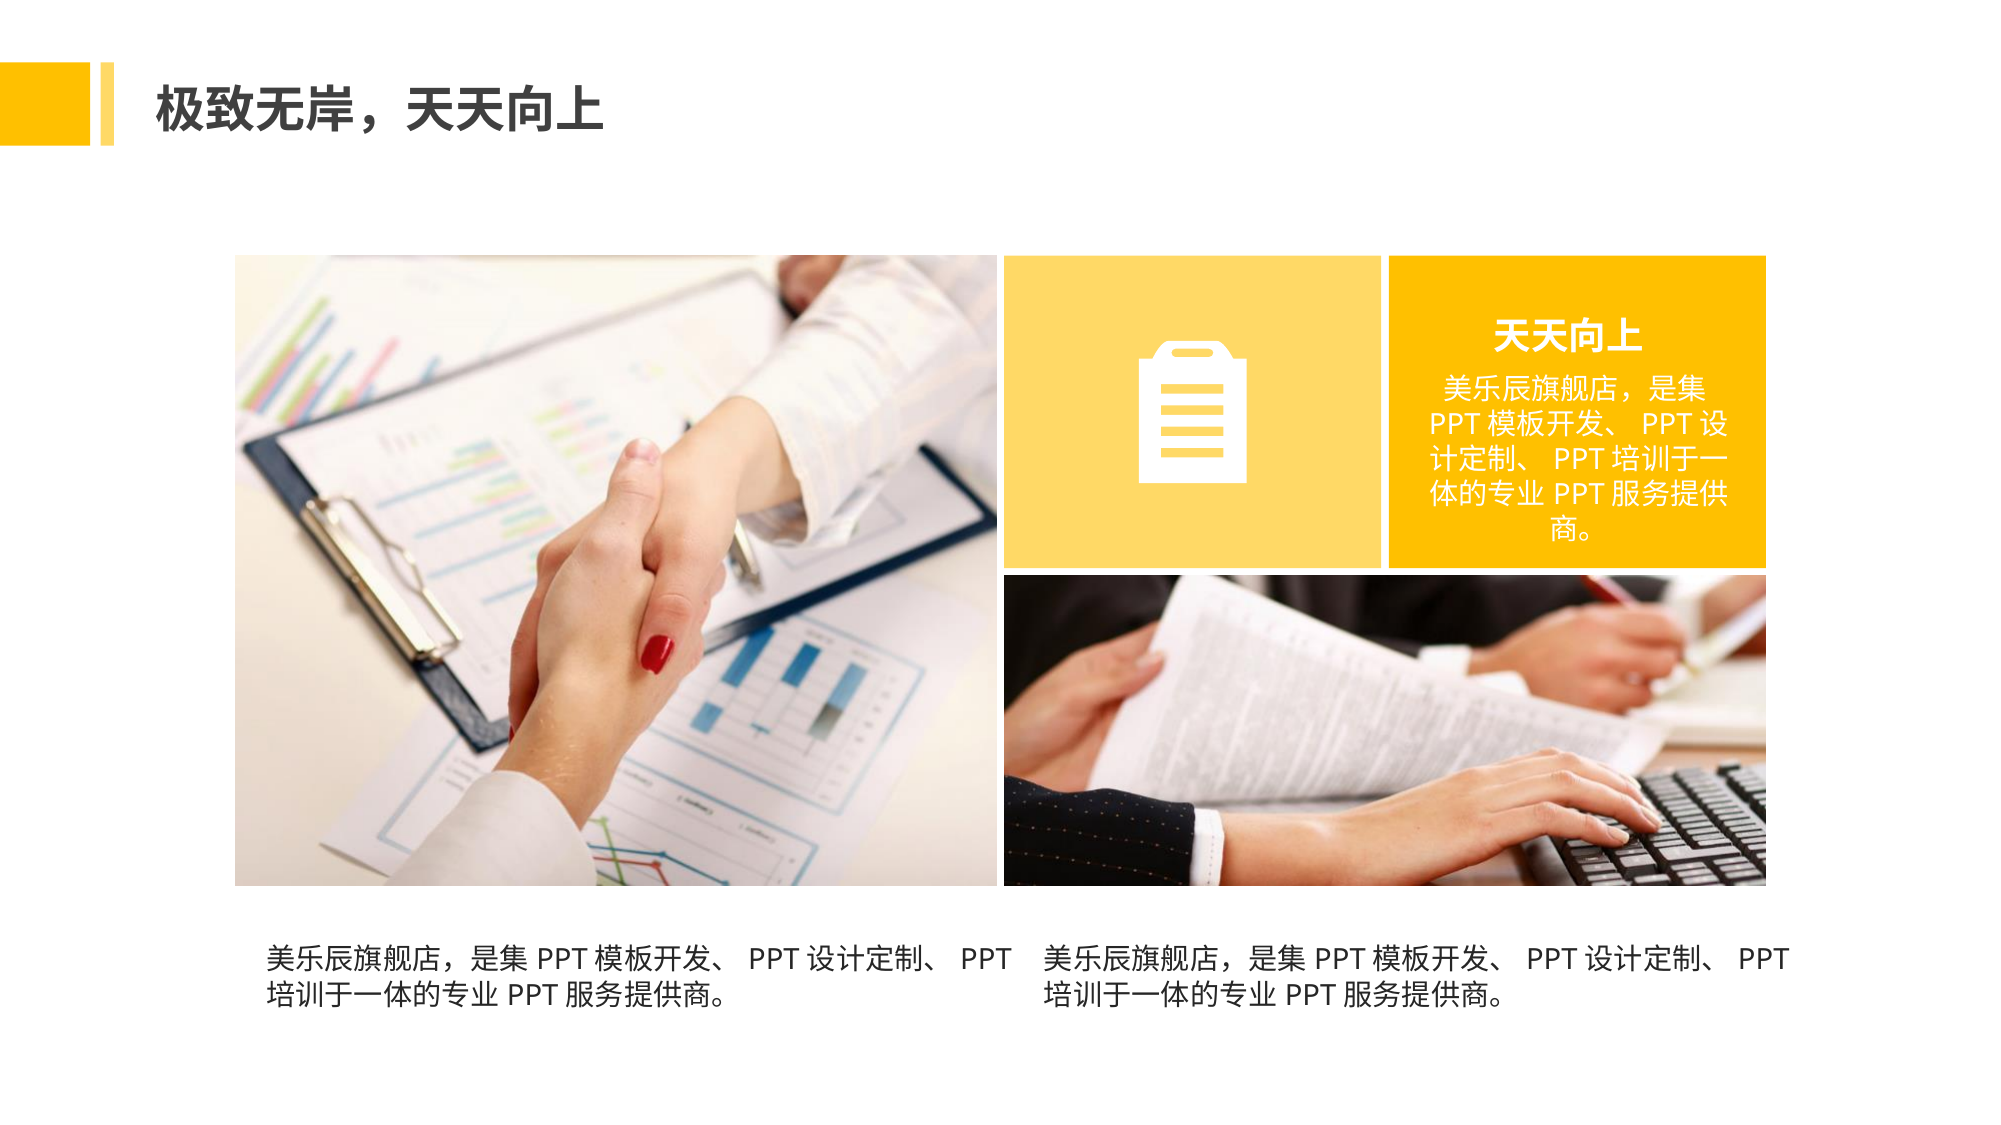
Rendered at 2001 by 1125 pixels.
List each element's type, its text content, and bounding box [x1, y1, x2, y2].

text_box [0, 62, 115, 146]
text_box [1003, 255, 1382, 569]
text_box [1138, 340, 1247, 484]
text_box [1388, 255, 1767, 569]
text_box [1410, 304, 1748, 555]
picture [1004, 575, 1766, 886]
text_box 美乐辰旗舰店，是集PPT模板开发、PPT设计定制、PPT培训于一体的专业PPT服务提供商。 [1029, 933, 1813, 1019]
picture [235, 255, 997, 886]
text_box 极致无岸，天天向上 [140, 69, 633, 145]
text_box 美乐辰旗舰店，是集PPT模板开发、PPT设计定制、PPT培训于一体的专业PPT服务提供商。 [251, 933, 1029, 1019]
